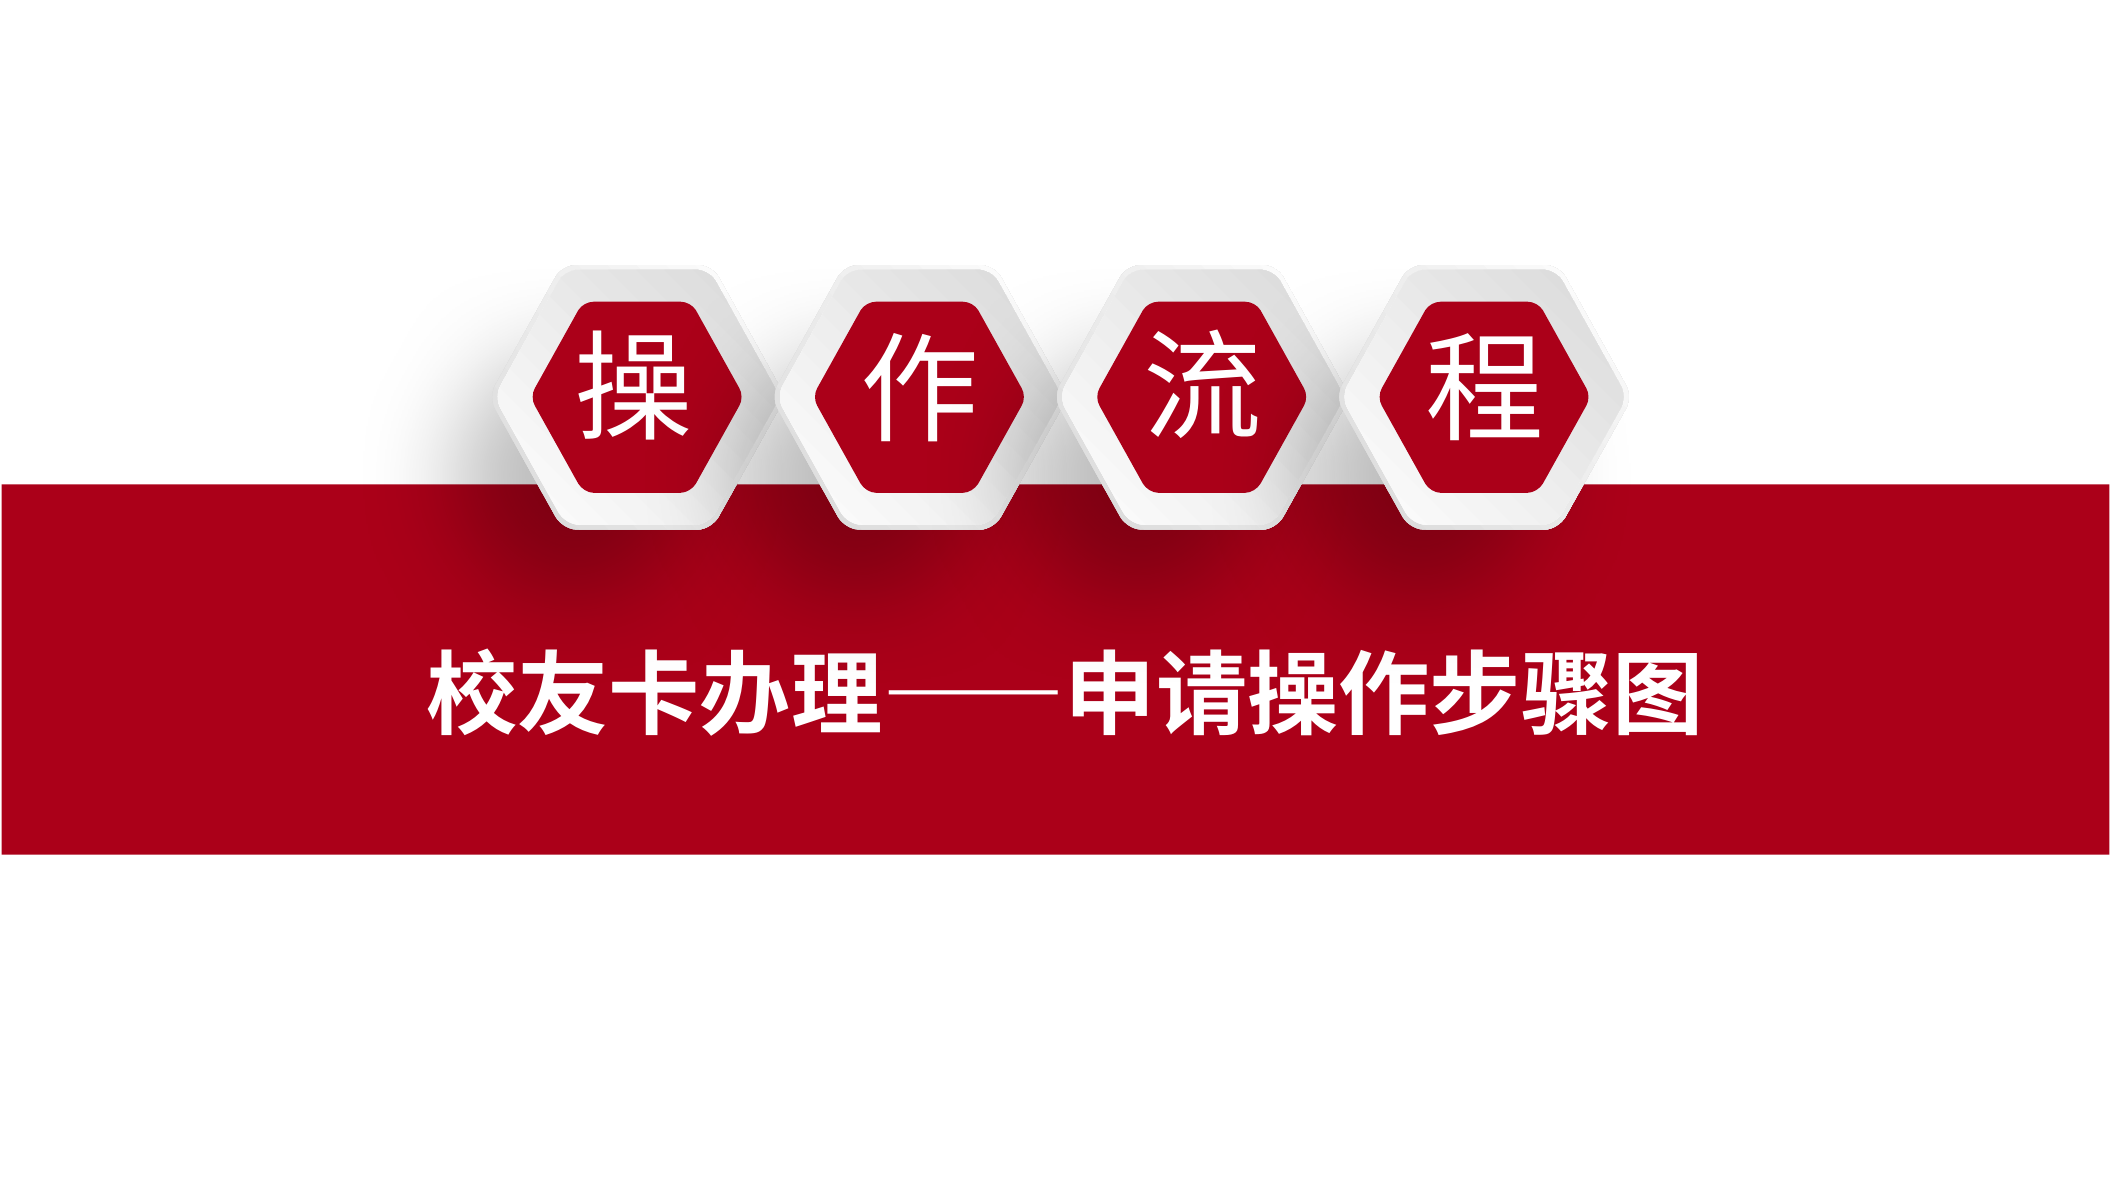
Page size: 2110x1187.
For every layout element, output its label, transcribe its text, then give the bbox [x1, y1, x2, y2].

text_box 校友卡办理——申请操作步骤图 [318, 629, 1812, 754]
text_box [1055, 264, 1337, 530]
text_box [773, 264, 1054, 530]
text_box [1338, 264, 1630, 530]
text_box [491, 264, 772, 530]
text_box [0, 482, 2110, 857]
